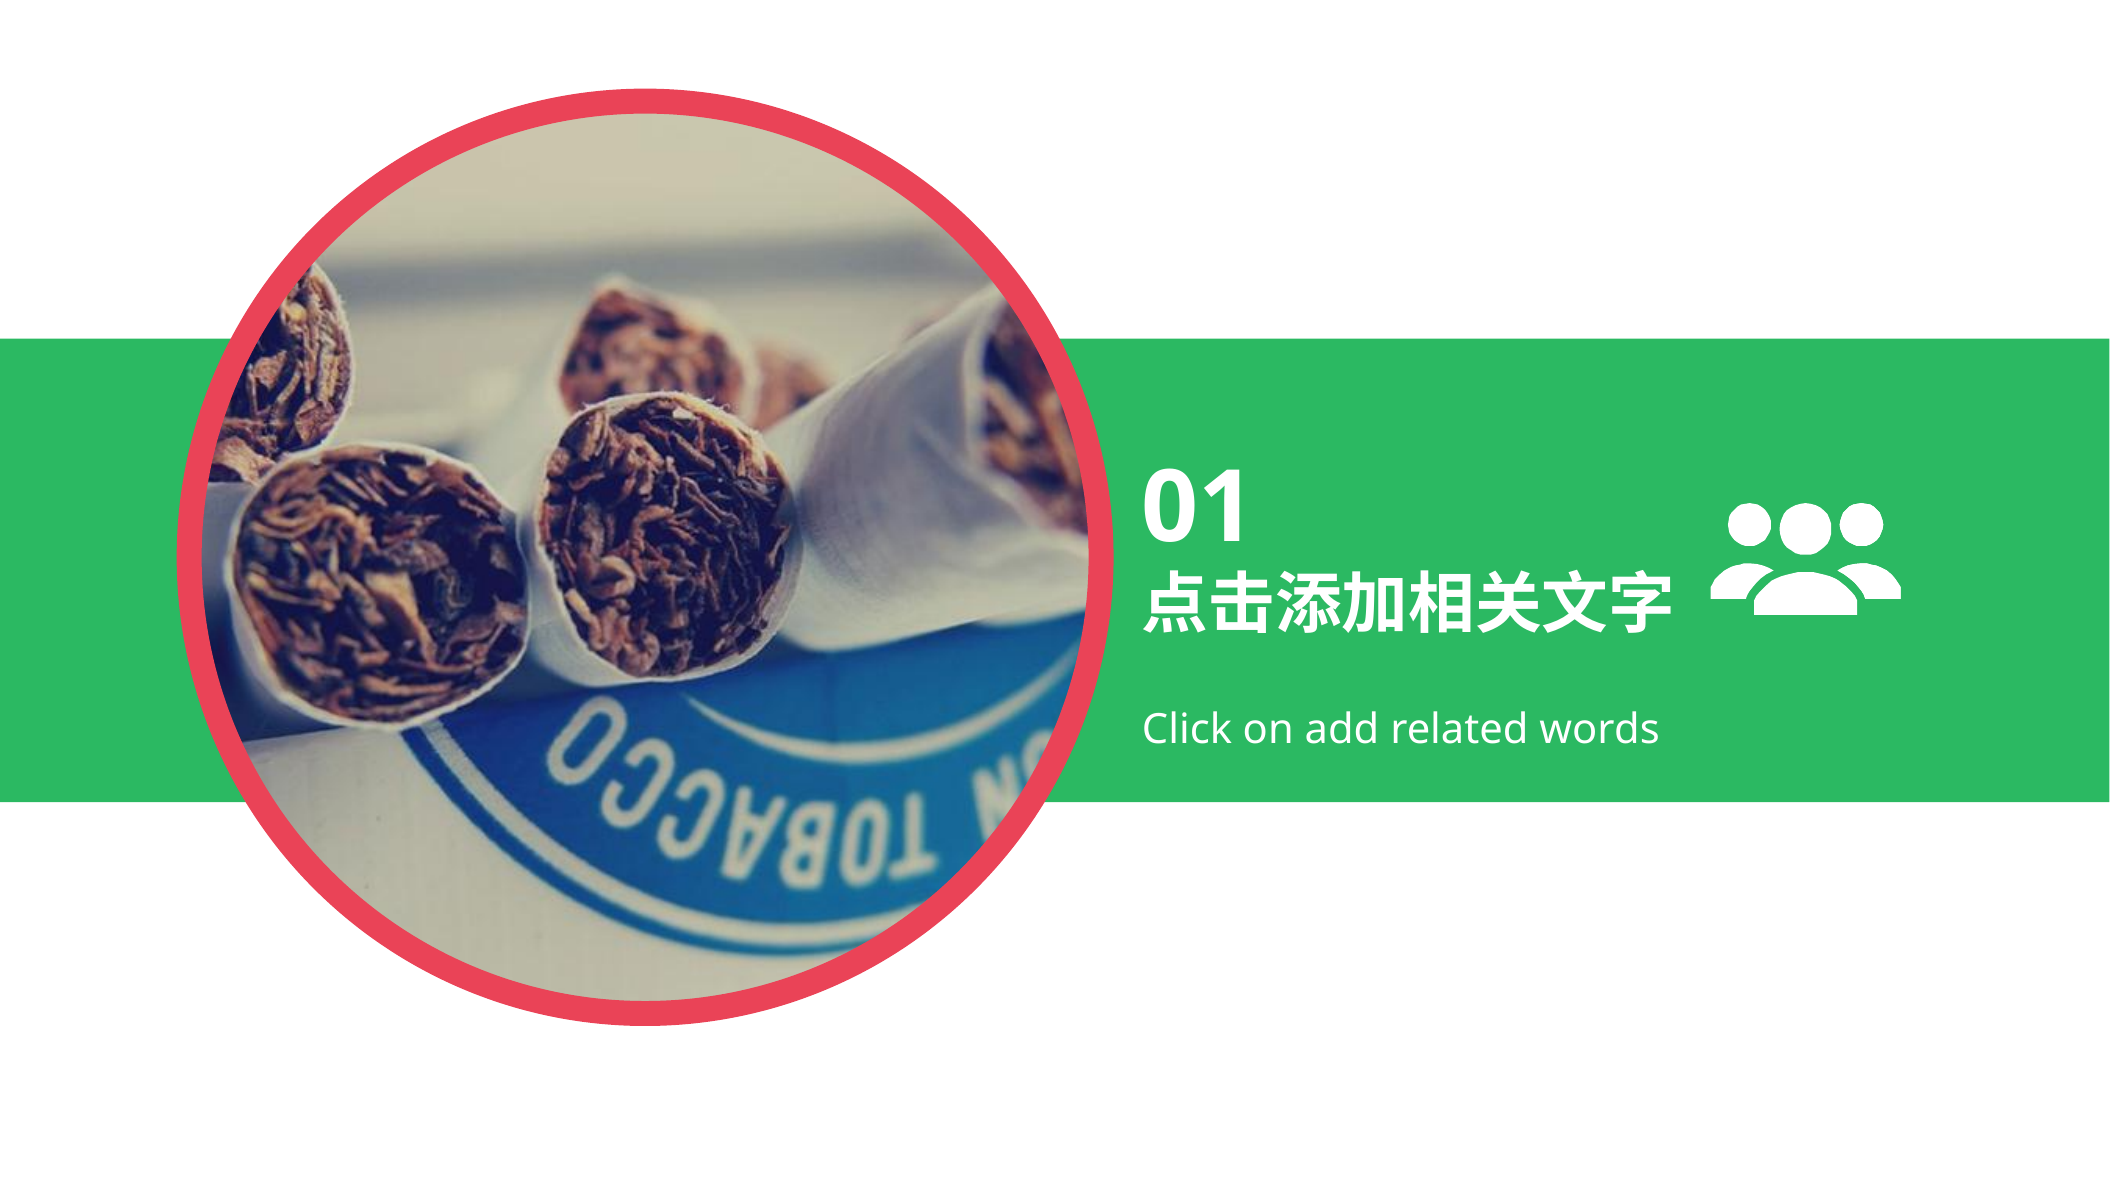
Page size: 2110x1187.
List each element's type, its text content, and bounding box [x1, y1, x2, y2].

text_box 点击添加相关文字 [1126, 553, 1728, 649]
text_box [188, 100, 1103, 1015]
text_box Click on add related words [1127, 694, 1771, 760]
text_box [0, 338, 259, 803]
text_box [1710, 503, 1901, 615]
text_box [1032, 338, 2110, 803]
text_box 01 [1127, 434, 1315, 553]
